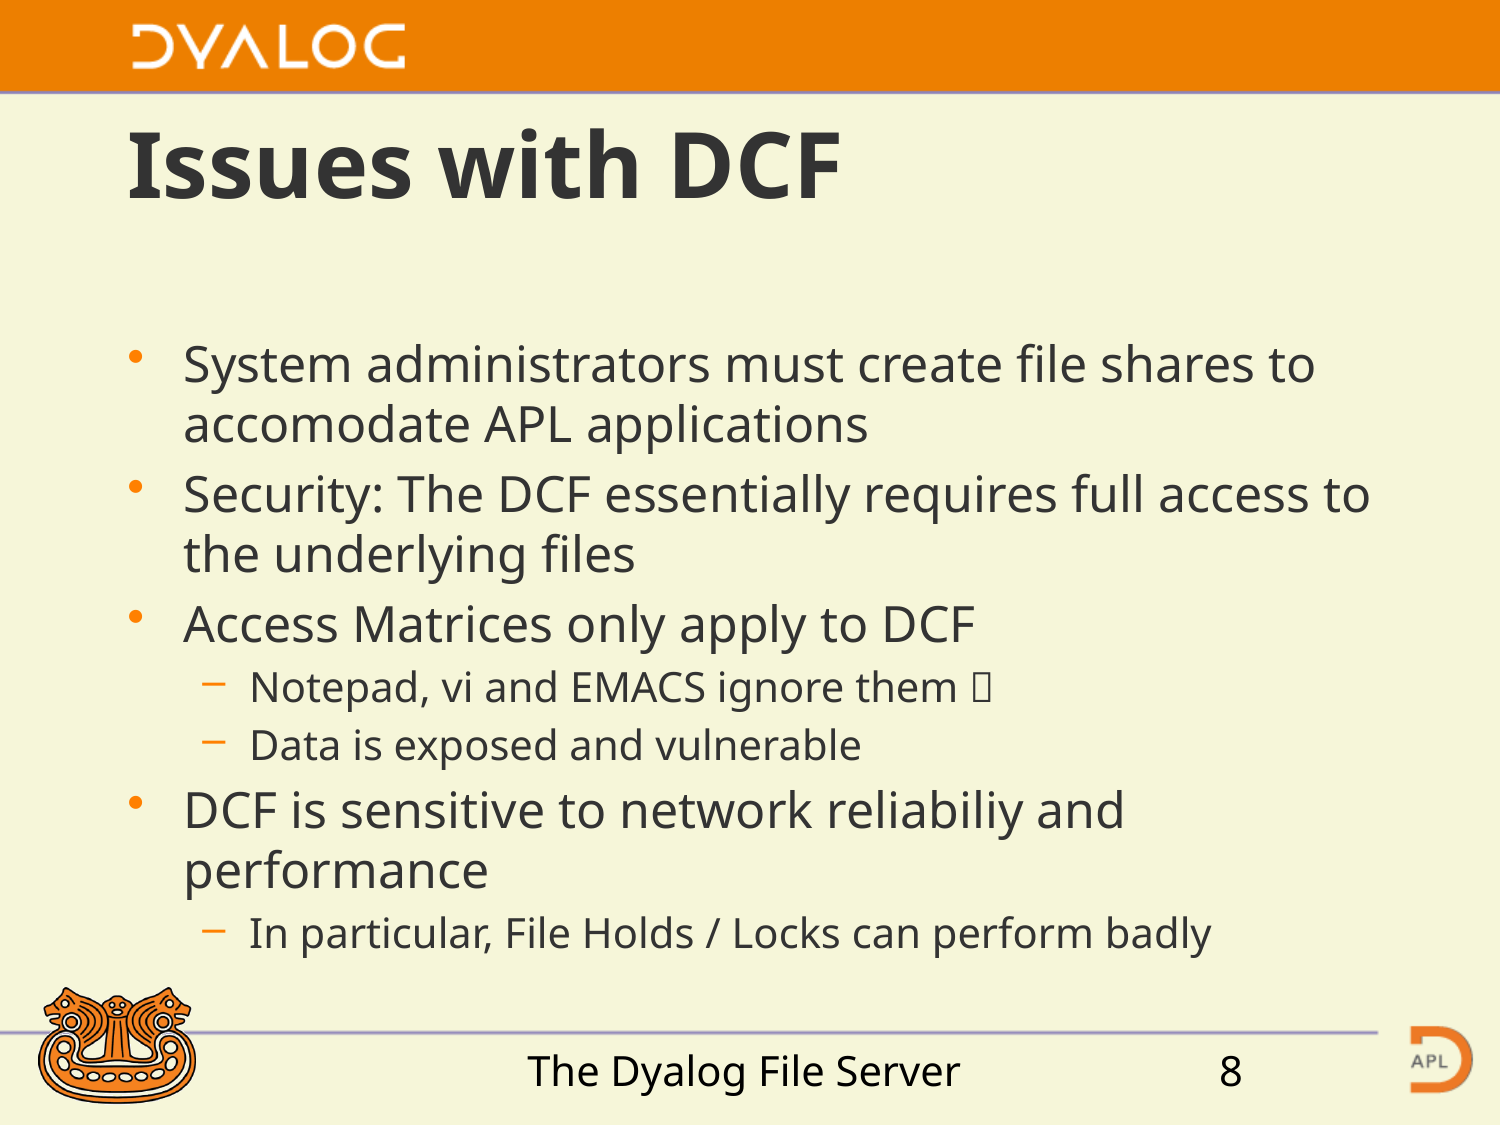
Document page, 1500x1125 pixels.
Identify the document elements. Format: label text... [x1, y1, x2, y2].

footer The Dyalog File Server [512, 1037, 988, 1113]
title Issues with DCF [112, 99, 1388, 288]
list System administrators must create file shares to accomodate APL applications Security: The DCF essentially requires full access to the underlying files Access Matrices only apply to DCF Notepad, vi and EMACS ignore them  Data is exposed and vulnerable DCF is sensitive to network reliabiliy and performance In particular, File Holds / Locks can perform badly [112, 324, 1388, 1000]
slide_number 8 [1074, 1037, 1388, 1113]
picture [0, 0, 1500, 1125]
slide_number [112, 1037, 425, 1113]
